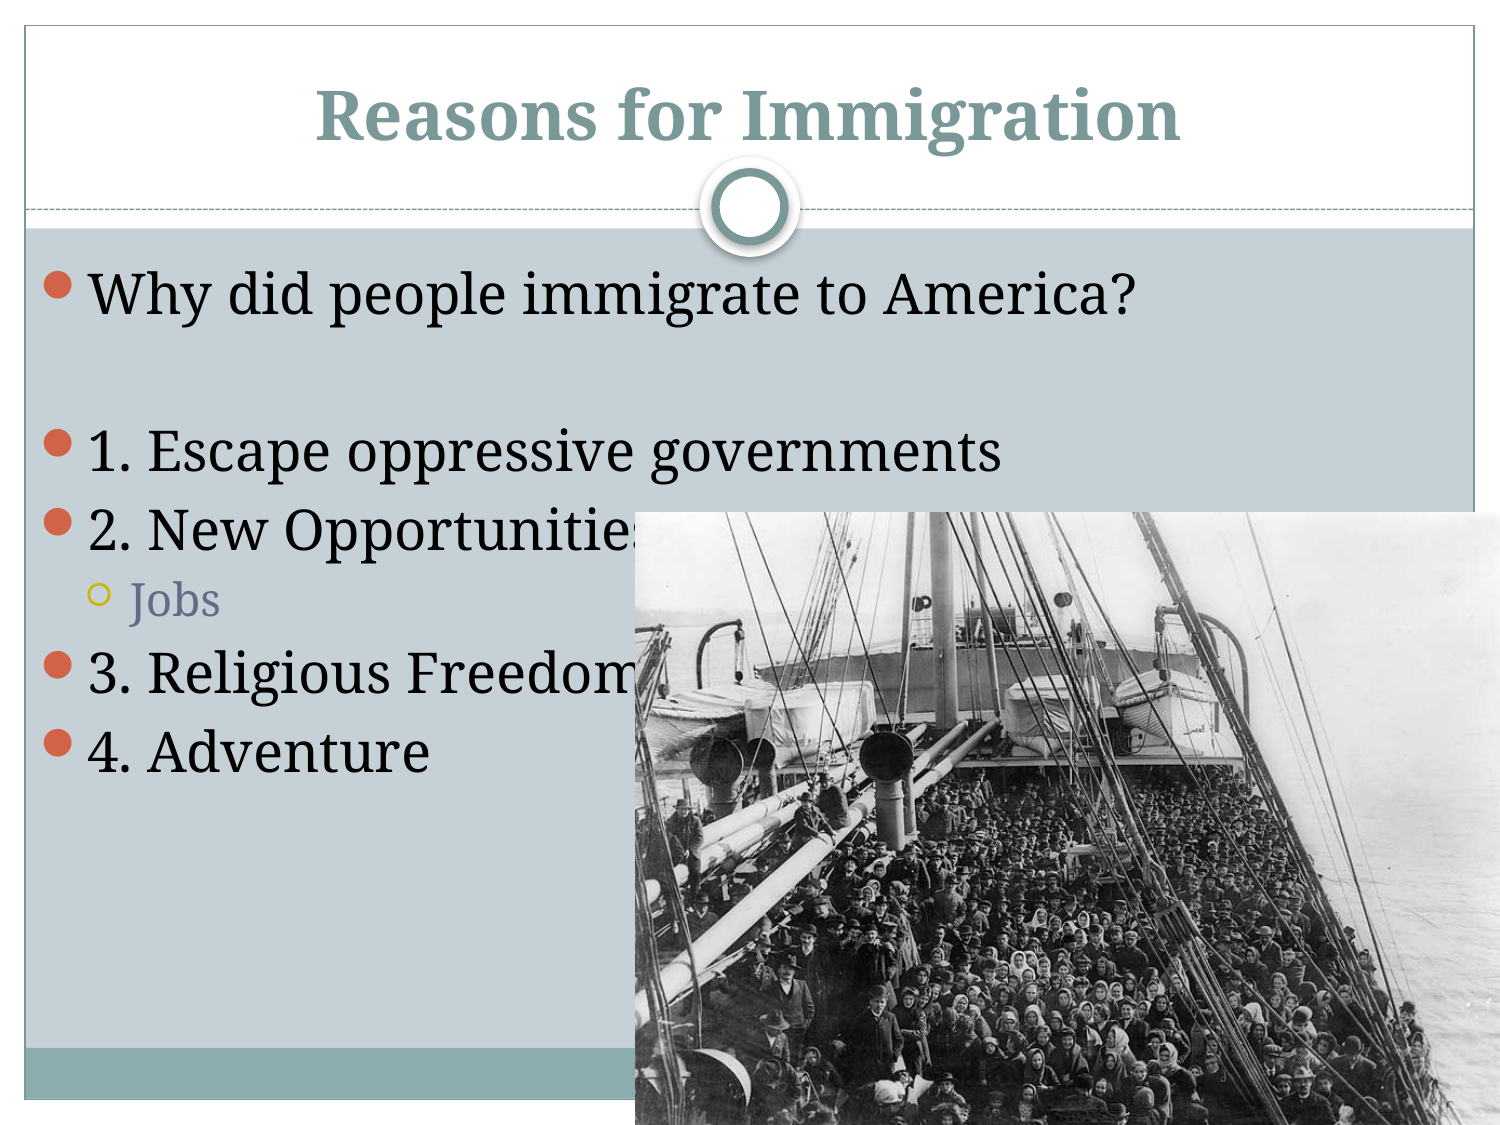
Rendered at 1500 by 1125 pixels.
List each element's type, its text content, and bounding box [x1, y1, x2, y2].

list Why did people immigrate to America? 1. Escape oppressive governments 2. New Opportunities Jobs 3. Religious Freedom 4. Adventure [24, 250, 1475, 1050]
title Reasons for Immigration [49, 37, 1450, 162]
picture [634, 512, 1500, 1125]
